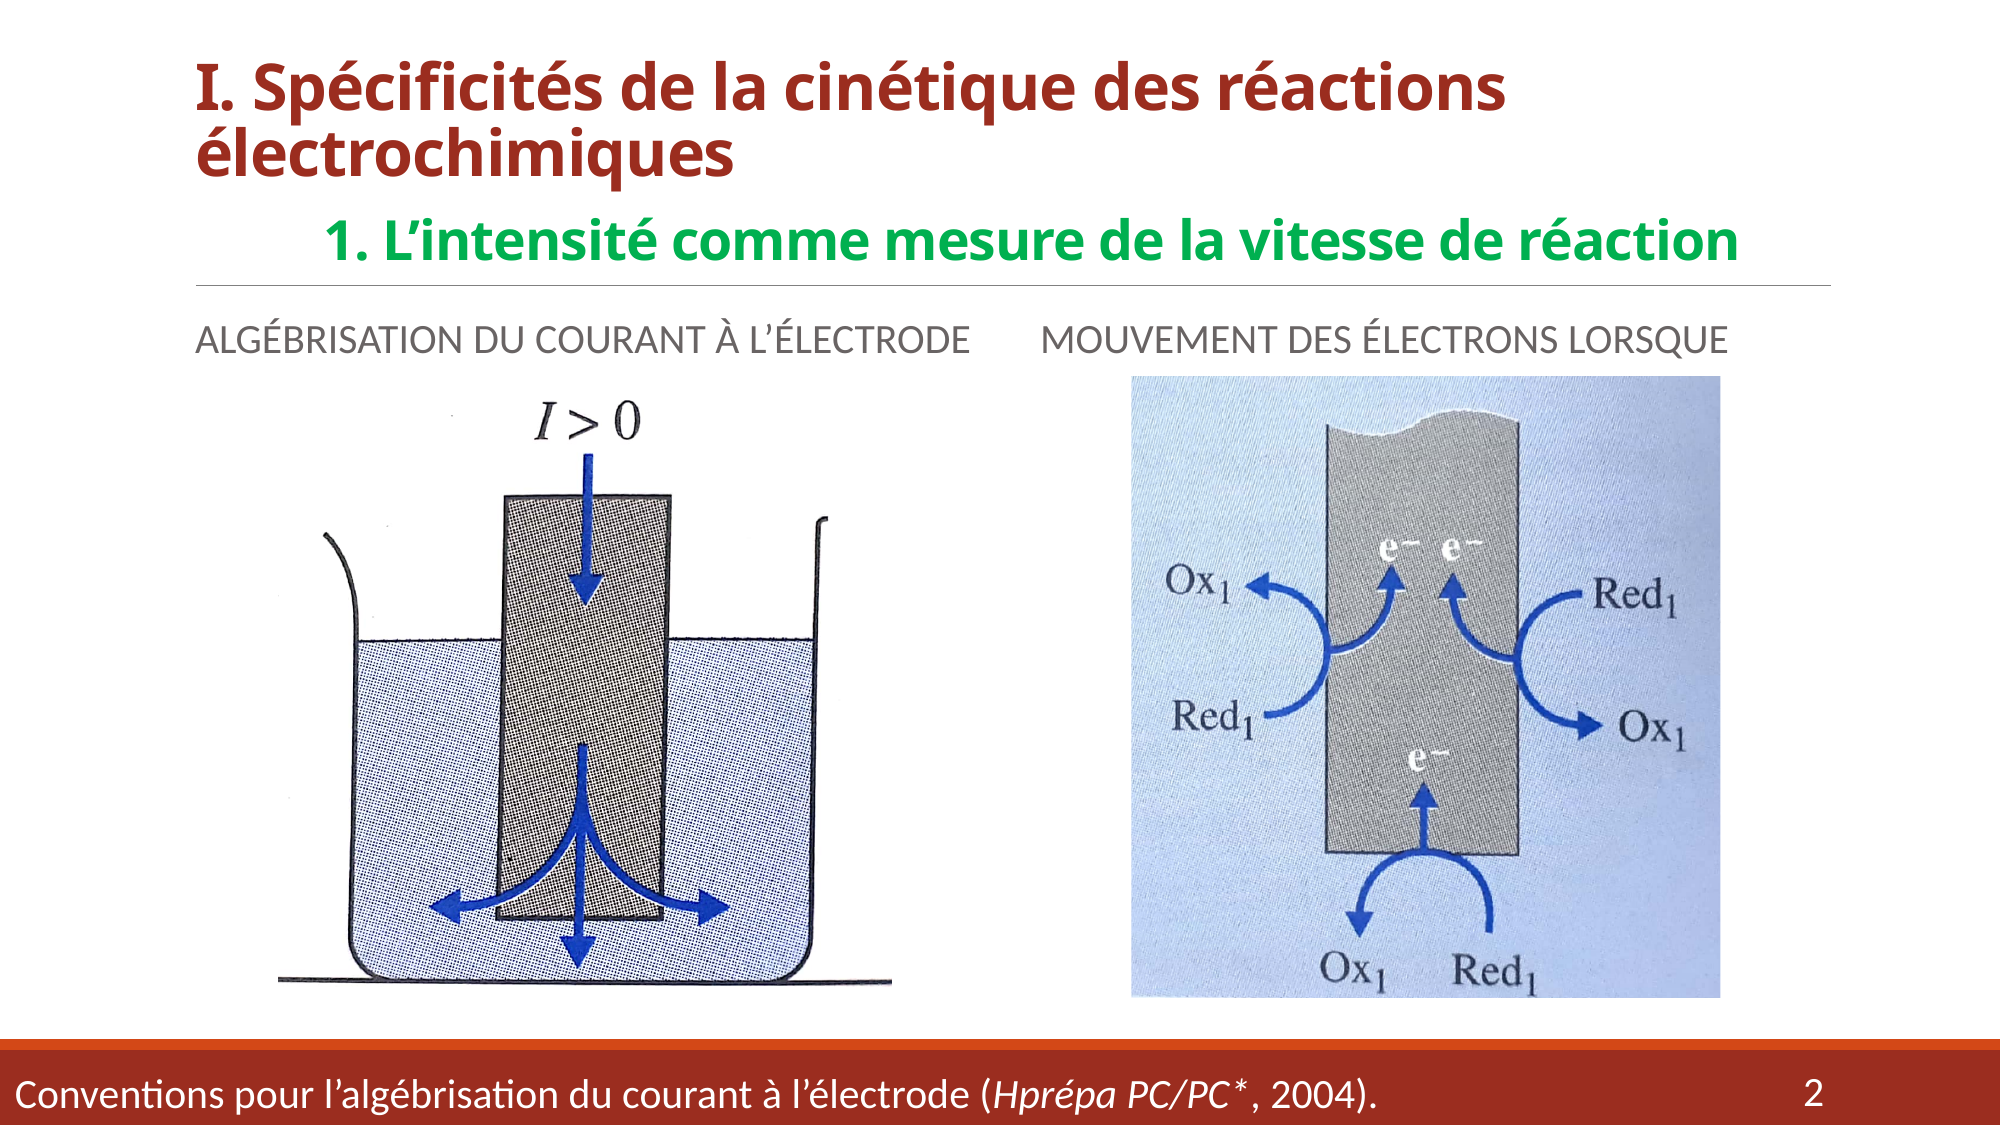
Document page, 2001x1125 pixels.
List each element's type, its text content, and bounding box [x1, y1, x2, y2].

text_box Conventions pour l’algébrisation du courant à l’électrode (Hprépa PC/PC*, 2004). [0, 1059, 1758, 1125]
title I. Spécificités de la cinétique des réactions électrochimiques 1. L’intensité comme mesure de la vitesse de réaction [180, 47, 1830, 285]
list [277, 376, 893, 999]
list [1130, 376, 1721, 999]
slide_number 2 [1758, 1059, 1840, 1120]
list Algébrisation du courant à l’électrode [180, 302, 990, 378]
